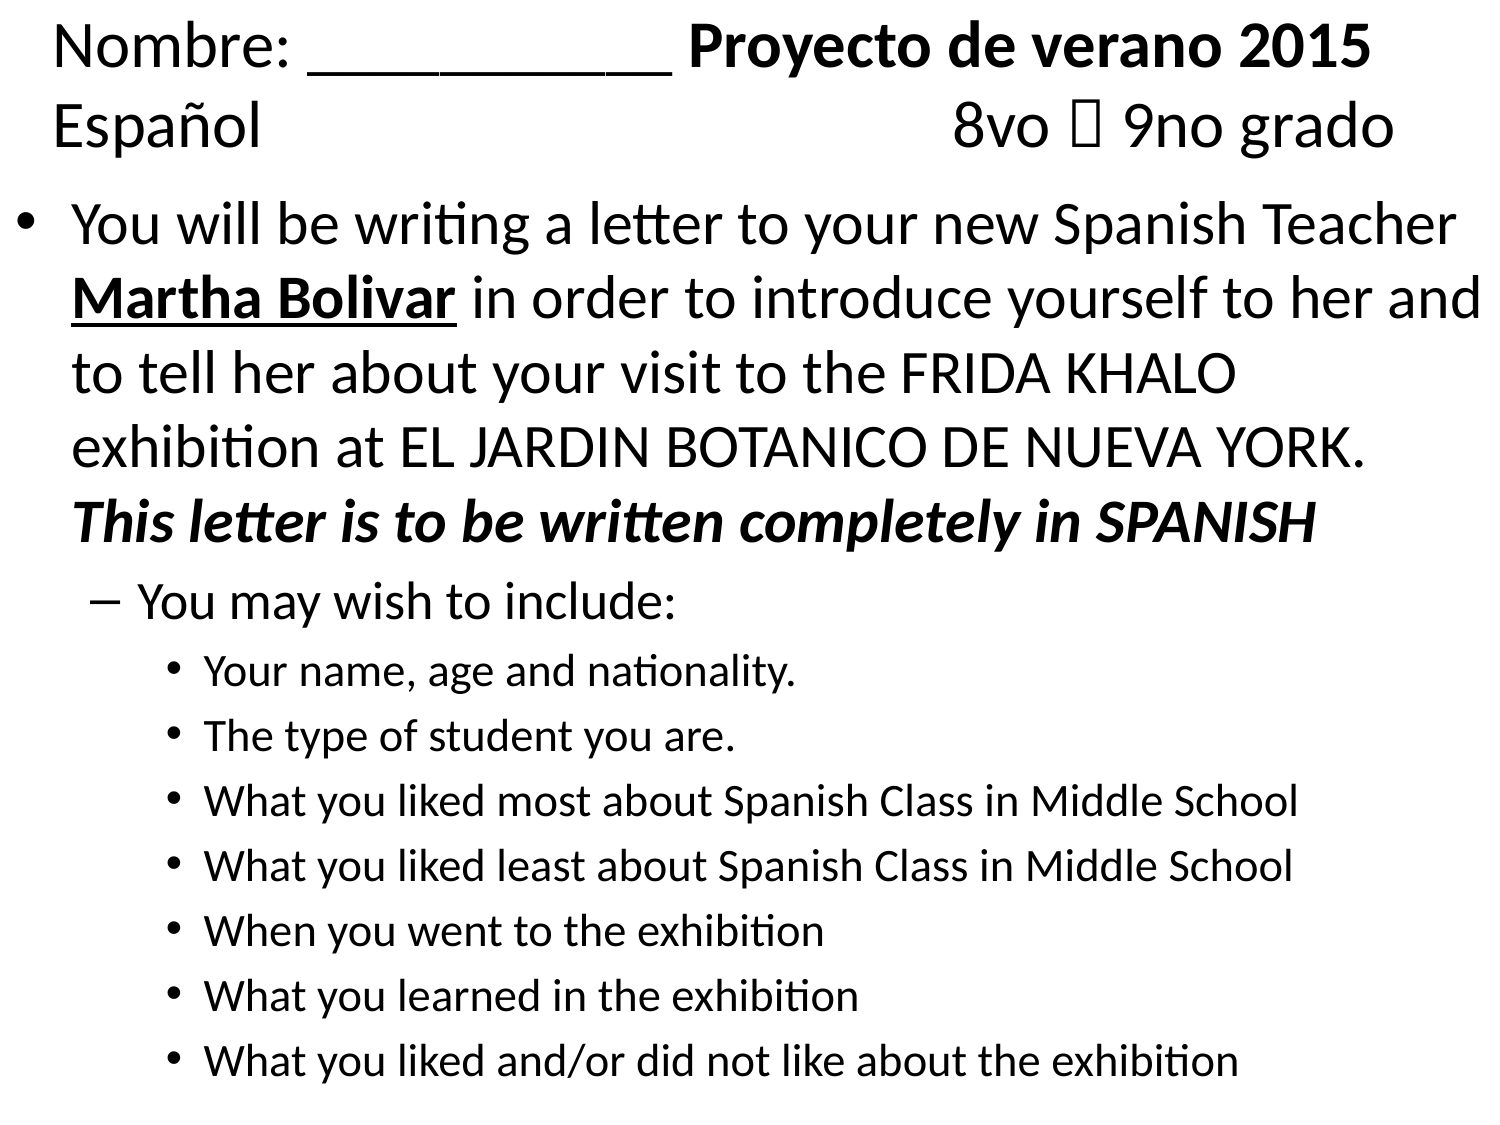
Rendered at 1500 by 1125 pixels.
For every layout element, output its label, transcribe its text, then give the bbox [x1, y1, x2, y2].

list You will be writing a letter to your new Spanish Teacher Martha Bolivar in order to introduce yourself to her and to tell her about your visit to the FRIDA KHALO exhibition at EL JARDIN BOTANICO DE NUEVA YORK. This letter is to be written completely in SPANISH You may wish to include: Your name, age and nationality. The type of student you are. What you liked most about Spanish Class in Middle School What you liked least about Spanish Class in Middle School When you went to the exhibition What you learned in the exhibition What you liked and/or did not like about the exhibition [0, 174, 1500, 1100]
title Nombre: ___________ Proyecto de verano 2015 Español 8vo  9no grado [37, 0, 1450, 174]
